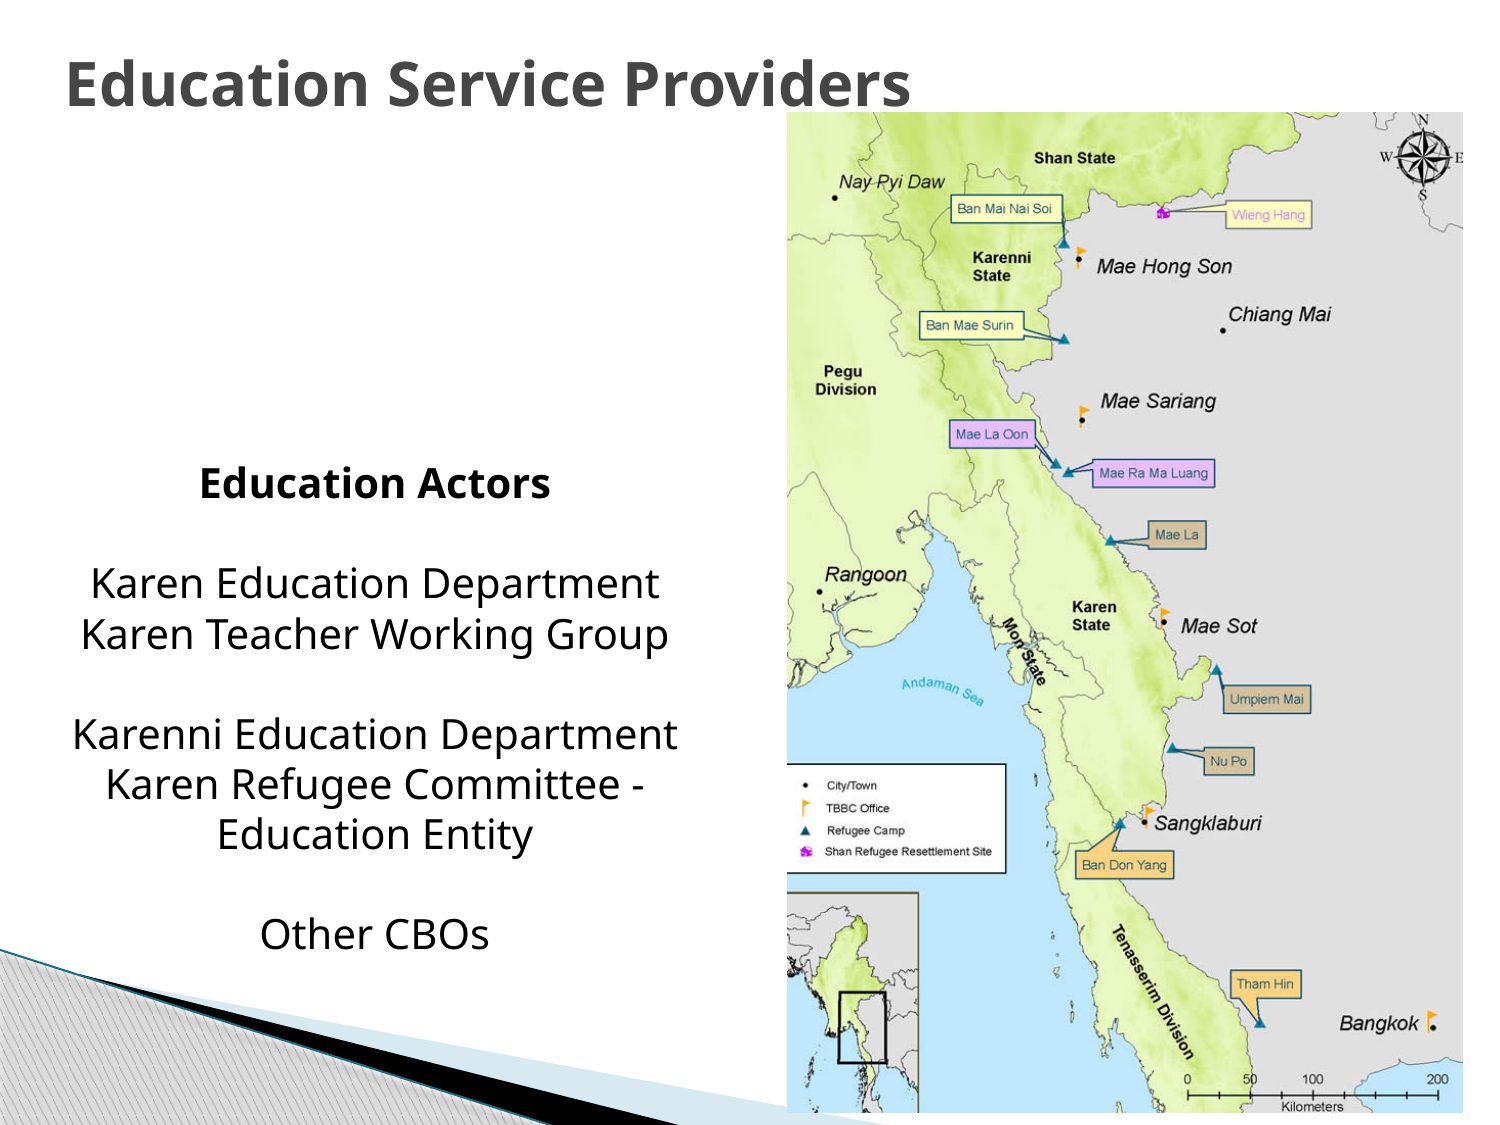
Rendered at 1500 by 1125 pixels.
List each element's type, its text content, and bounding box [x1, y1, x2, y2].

title Education Service Providers [50, 37, 1393, 127]
text_box Education Actors Karen Education Department Karen Teacher Working Group Karenni Education Department Karen Refugee Committee -Education Entity Other CBOs [0, 449, 750, 965]
picture [787, 112, 1463, 1113]
